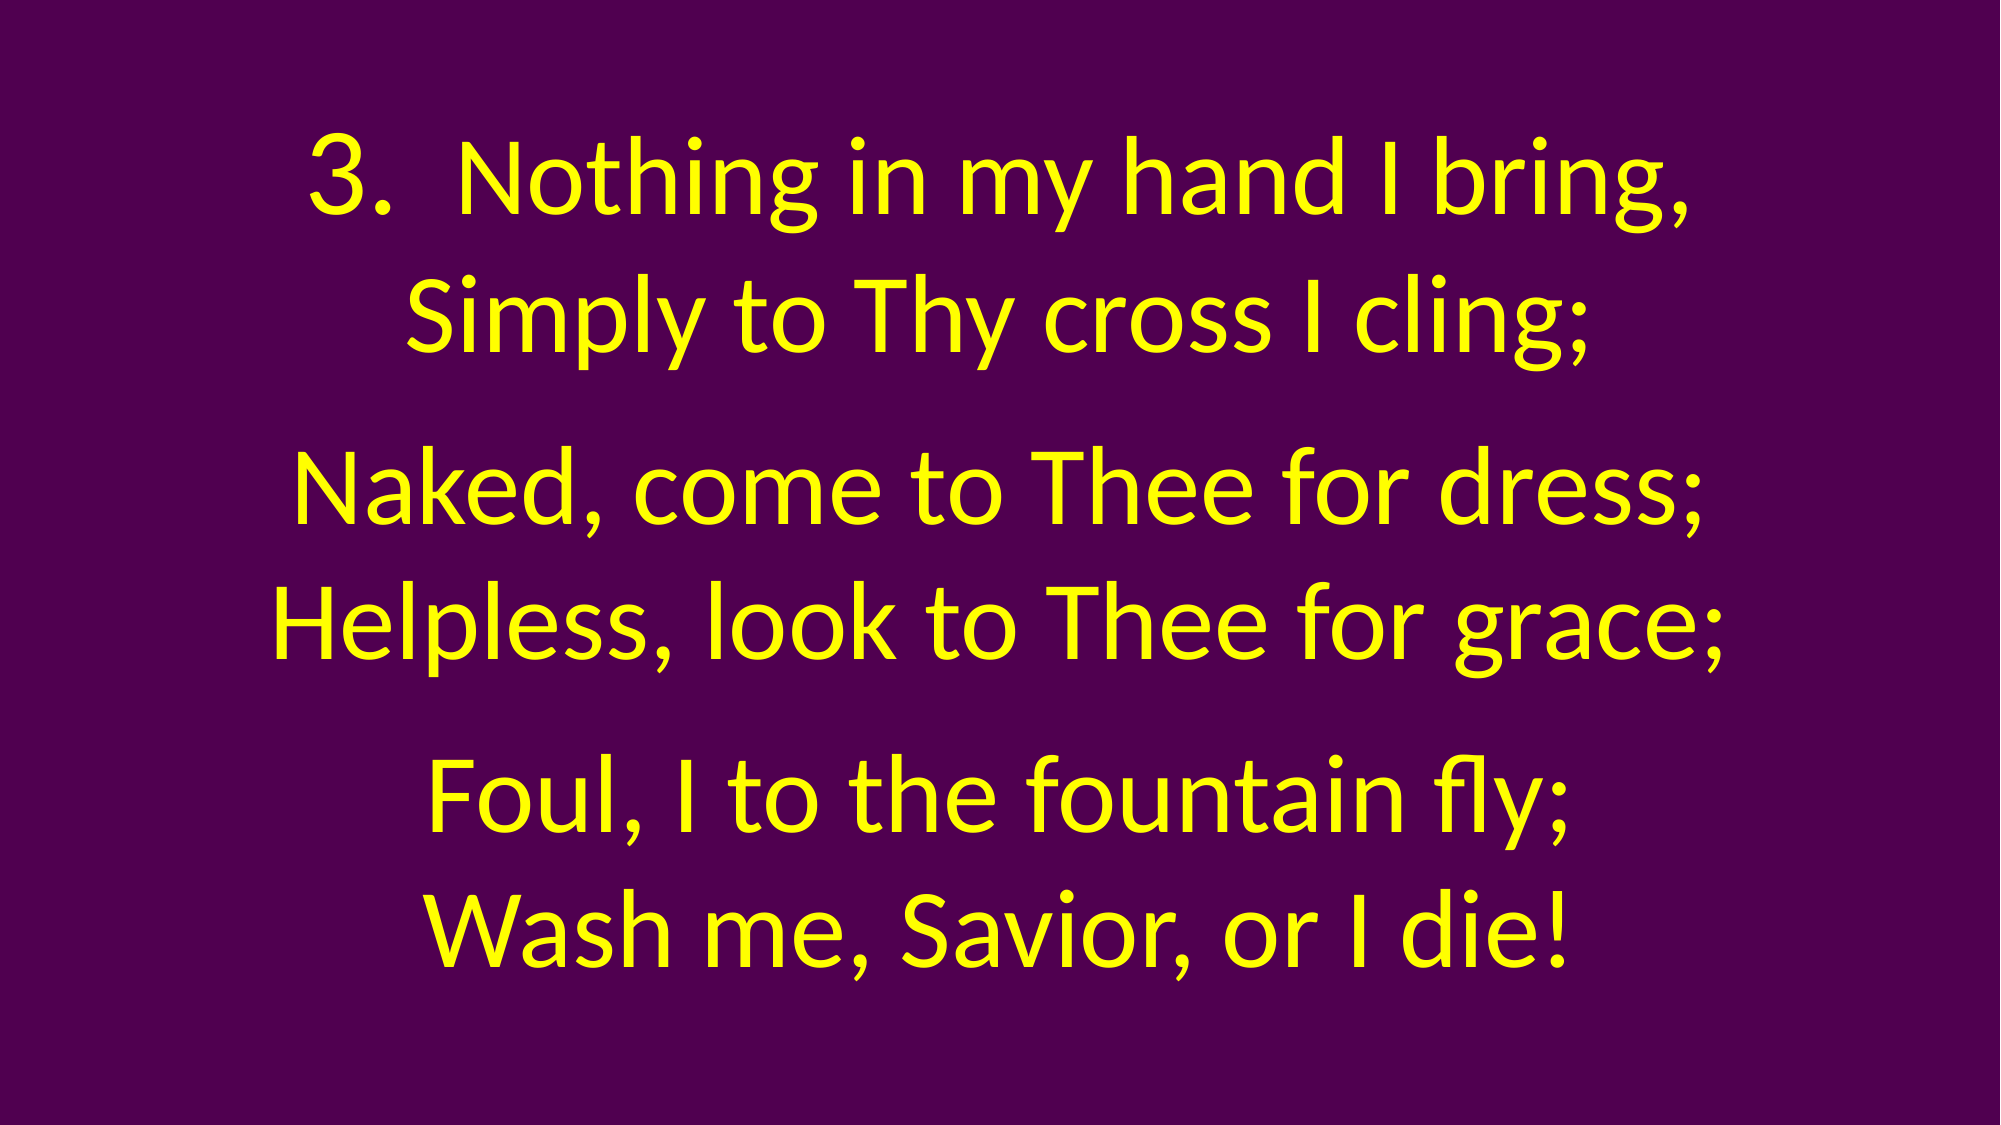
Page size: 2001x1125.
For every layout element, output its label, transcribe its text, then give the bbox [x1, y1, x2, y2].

text_box 3. Nothing in my hand I bring, Simply to Thy cross I cling; Naked, come to Thee for dress; Helpless, look to Thee for grace; Foul, I to the fountain fly; Wash me, Savior, or I die! [0, 82, 2000, 997]
